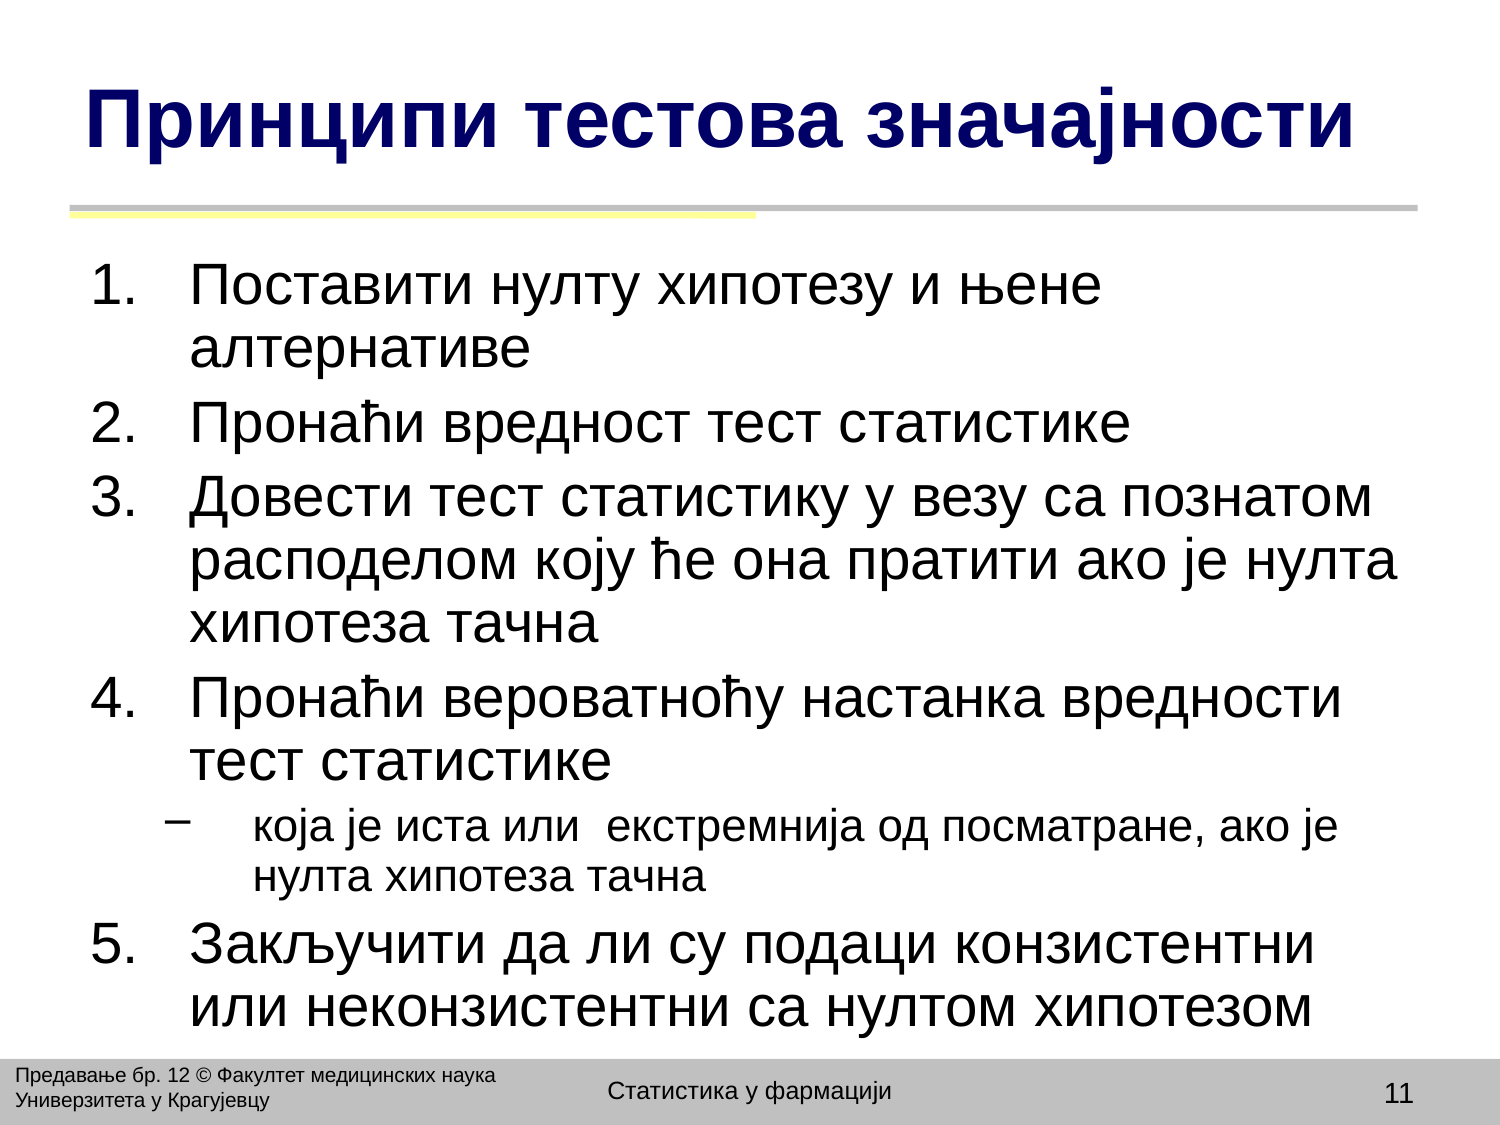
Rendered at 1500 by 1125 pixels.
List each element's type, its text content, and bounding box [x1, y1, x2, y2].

footer Статистика у фармацији [512, 1066, 988, 1125]
slide_number 11 [1079, 1066, 1430, 1125]
title Принципи тестова значајности [69, 19, 1426, 208]
slide_number Предавање бр. 12 © Факултет медицинских наука Универзитета у Крагујевцу [0, 1053, 621, 1108]
list Поставити нулту хипотезу и њене алтернативе Пронаћи вредност тест статистике Довести тест статистику у везу са познатом расподелом коју ће она пратити ако је нулта хипотеза тачна Пронаћи вероватноћу настанка вредности тест статистике која је иста или екстремнија од посматране, ако је нулта хипотеза тачна Закључити да ли су подаци конзистентни или неконзистентни са нултом хипотезом [74, 246, 1426, 1023]
